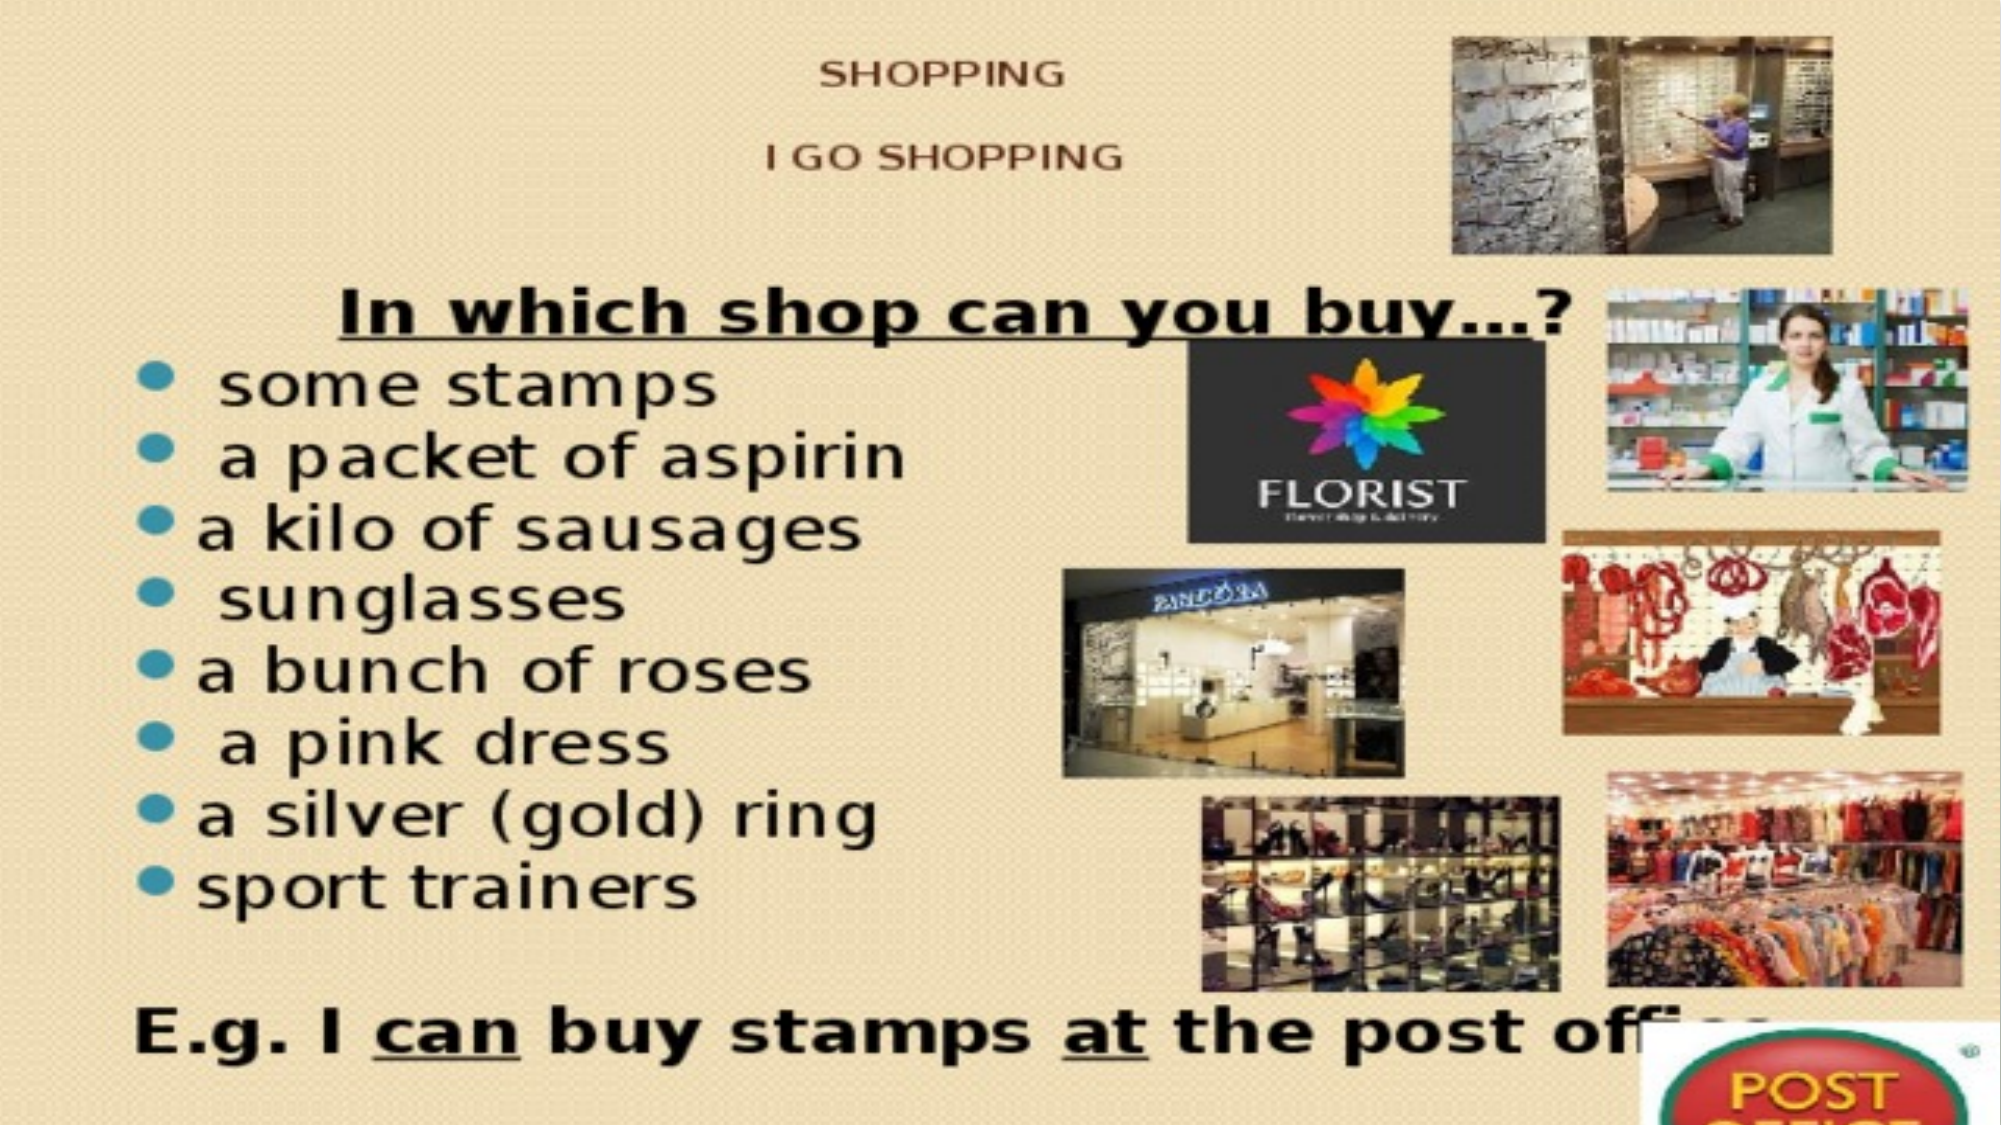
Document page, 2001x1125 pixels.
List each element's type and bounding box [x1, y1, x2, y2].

list [0, 0, 2000, 1125]
